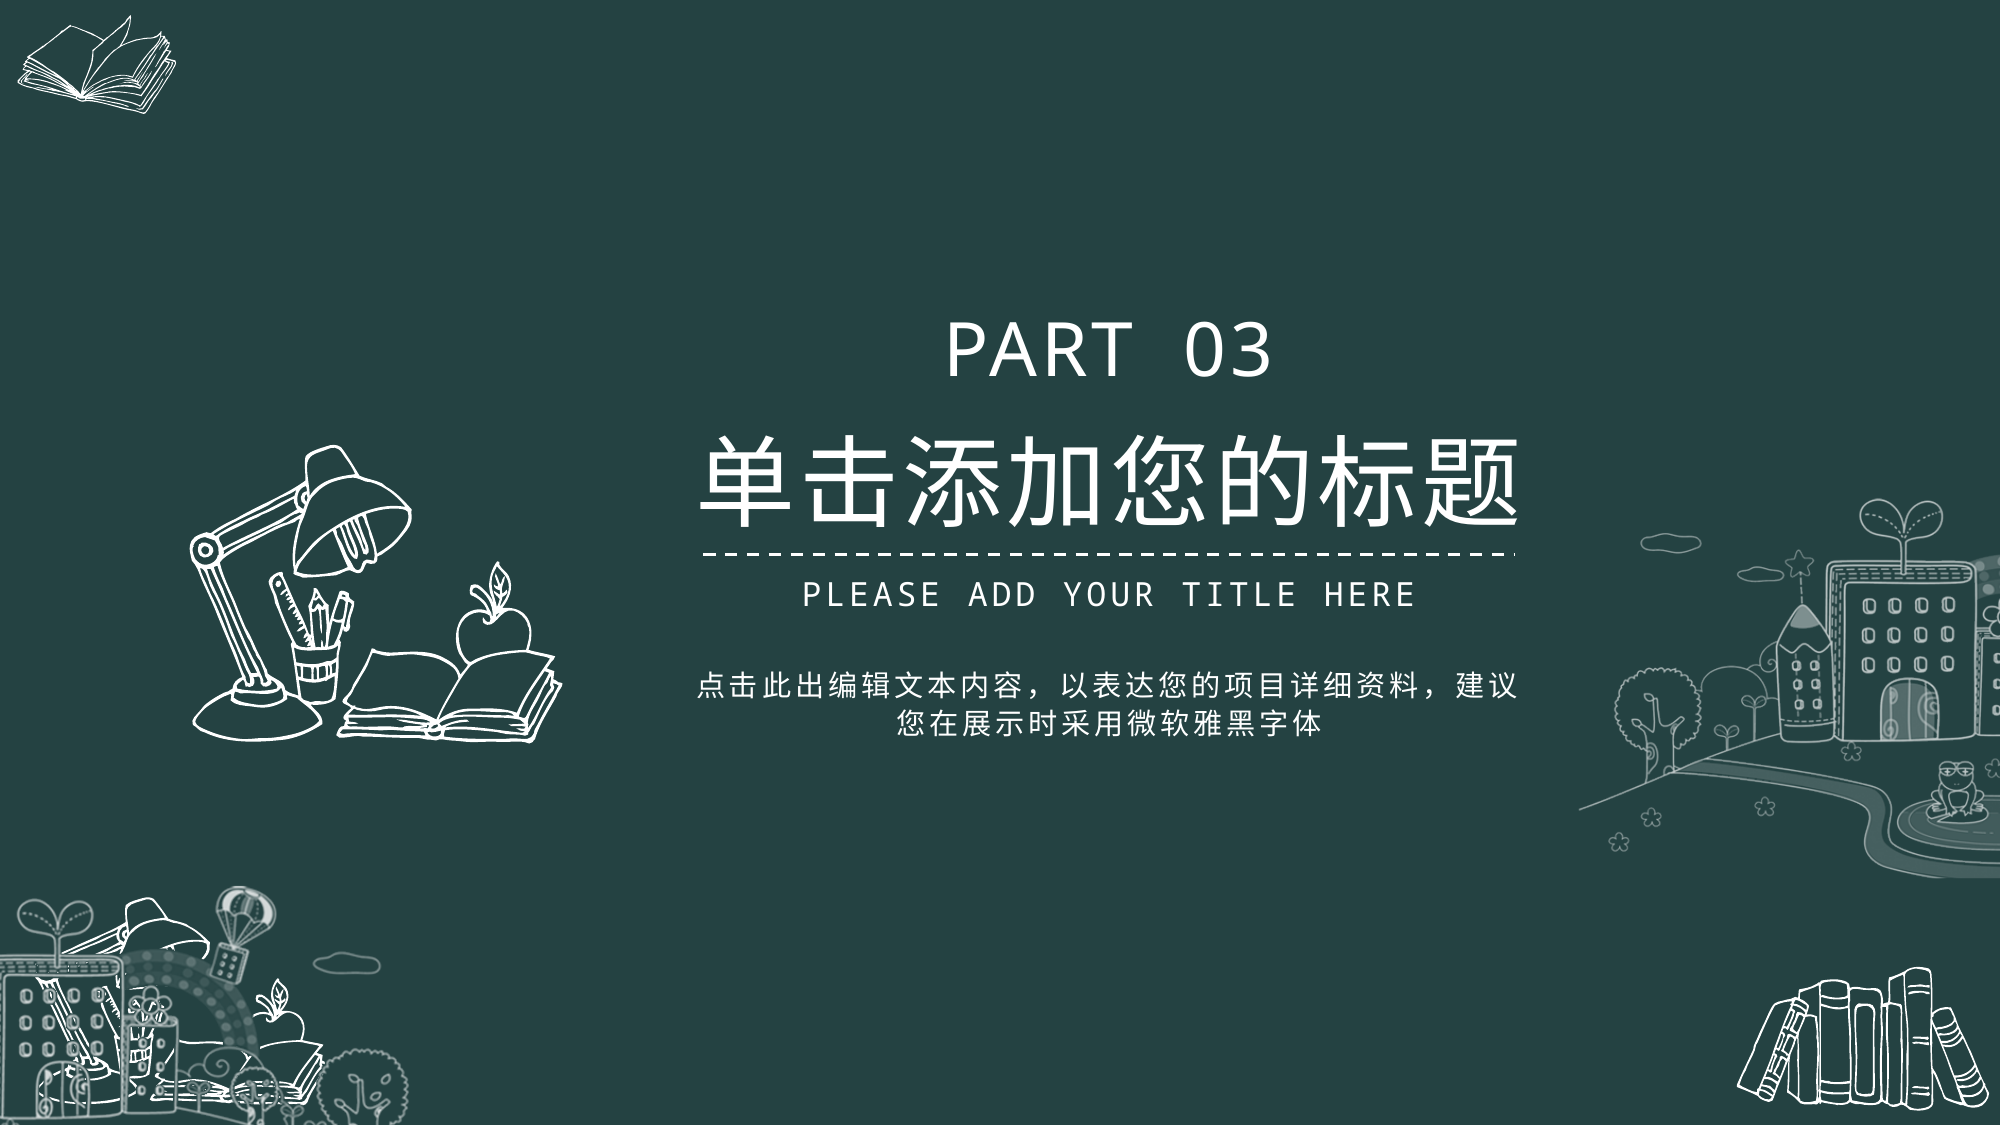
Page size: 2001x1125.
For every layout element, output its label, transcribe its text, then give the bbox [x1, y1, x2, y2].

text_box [189, 443, 563, 744]
text_box 单击添加您的标题 [556, 412, 1571, 547]
text_box PART 03 [556, 294, 1662, 399]
text_box PLEASE ADD YOUR TITLE HERE [759, 566, 1459, 621]
picture [0, 0, 2000, 1125]
text_box 点击此出编辑文本内容，以表达您的项目详细资料，建议您在展示时采用微软雅黑字体 [675, 656, 1543, 748]
